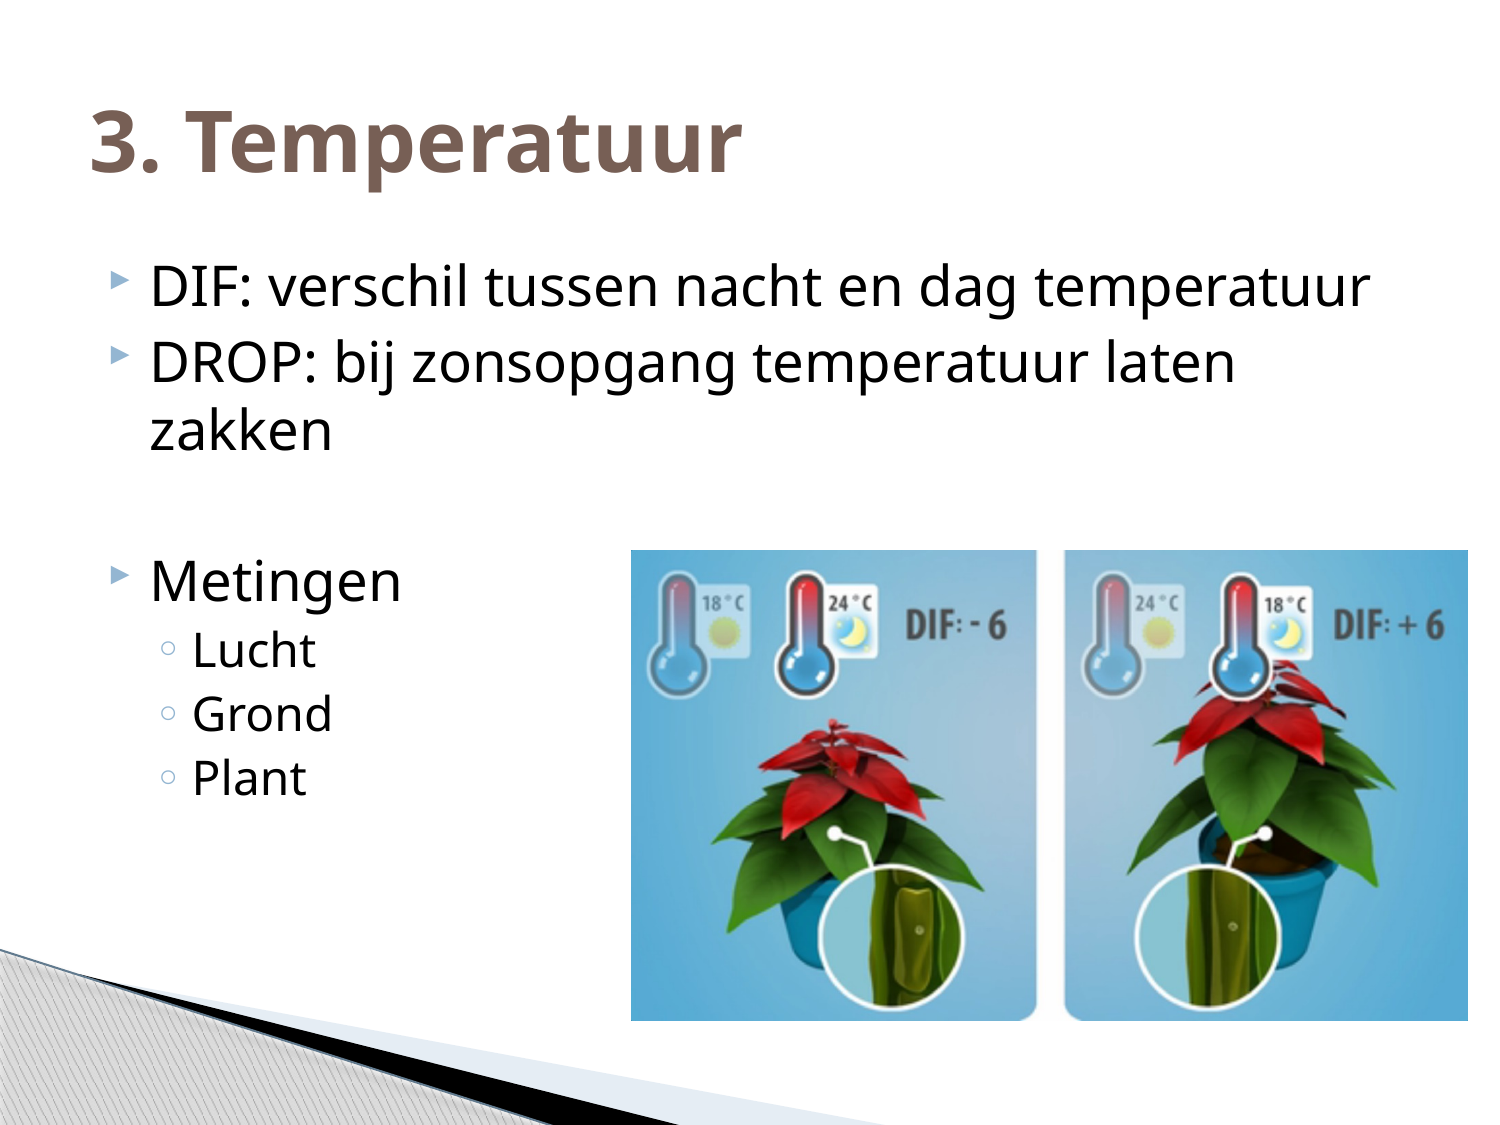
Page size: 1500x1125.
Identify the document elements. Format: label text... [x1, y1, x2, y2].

picture [631, 550, 1469, 1021]
list DIF: verschil tussen nacht en dag temperatuur DROP: bij zonsopgang temperatuur laten zakken Metingen Lucht Grond Plant [75, 243, 1425, 986]
title 3. Temperatuur [75, 45, 1425, 233]
